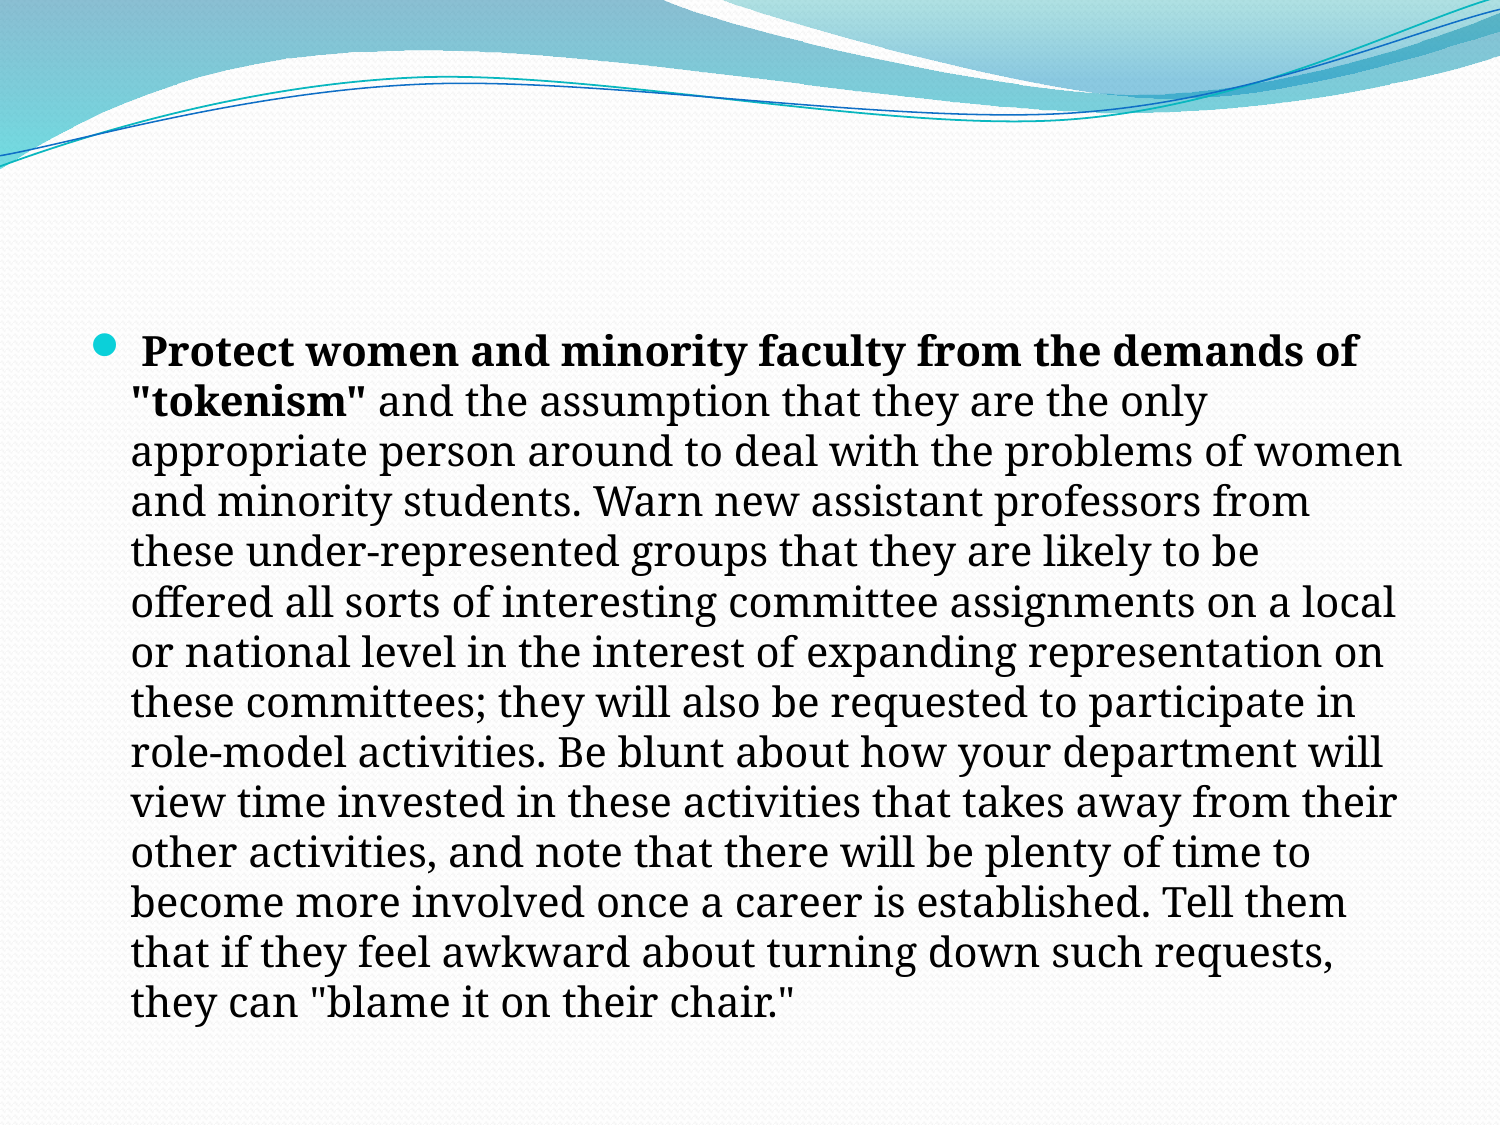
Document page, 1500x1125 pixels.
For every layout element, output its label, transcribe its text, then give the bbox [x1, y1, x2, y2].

list Protect women and minority faculty from the demands of "tokenism" and the assumption that they are the only appropriate person around to deal with the problems of women and minority students. Warn new assistant professors from these under-represented groups that they are likely to be offered all sorts of interesting committee assignments on a local or national level in the interest of expanding representation on these committees; they will also be requested to participate in role-model activities. Be blunt about how your department will view time invested in these activities that takes away from their other activities, and note that there will be plenty of time to become more involved once a career is established. Tell them that if they feel awkward about turning down such requests, they can "blame it on their chair." [75, 317, 1425, 1038]
